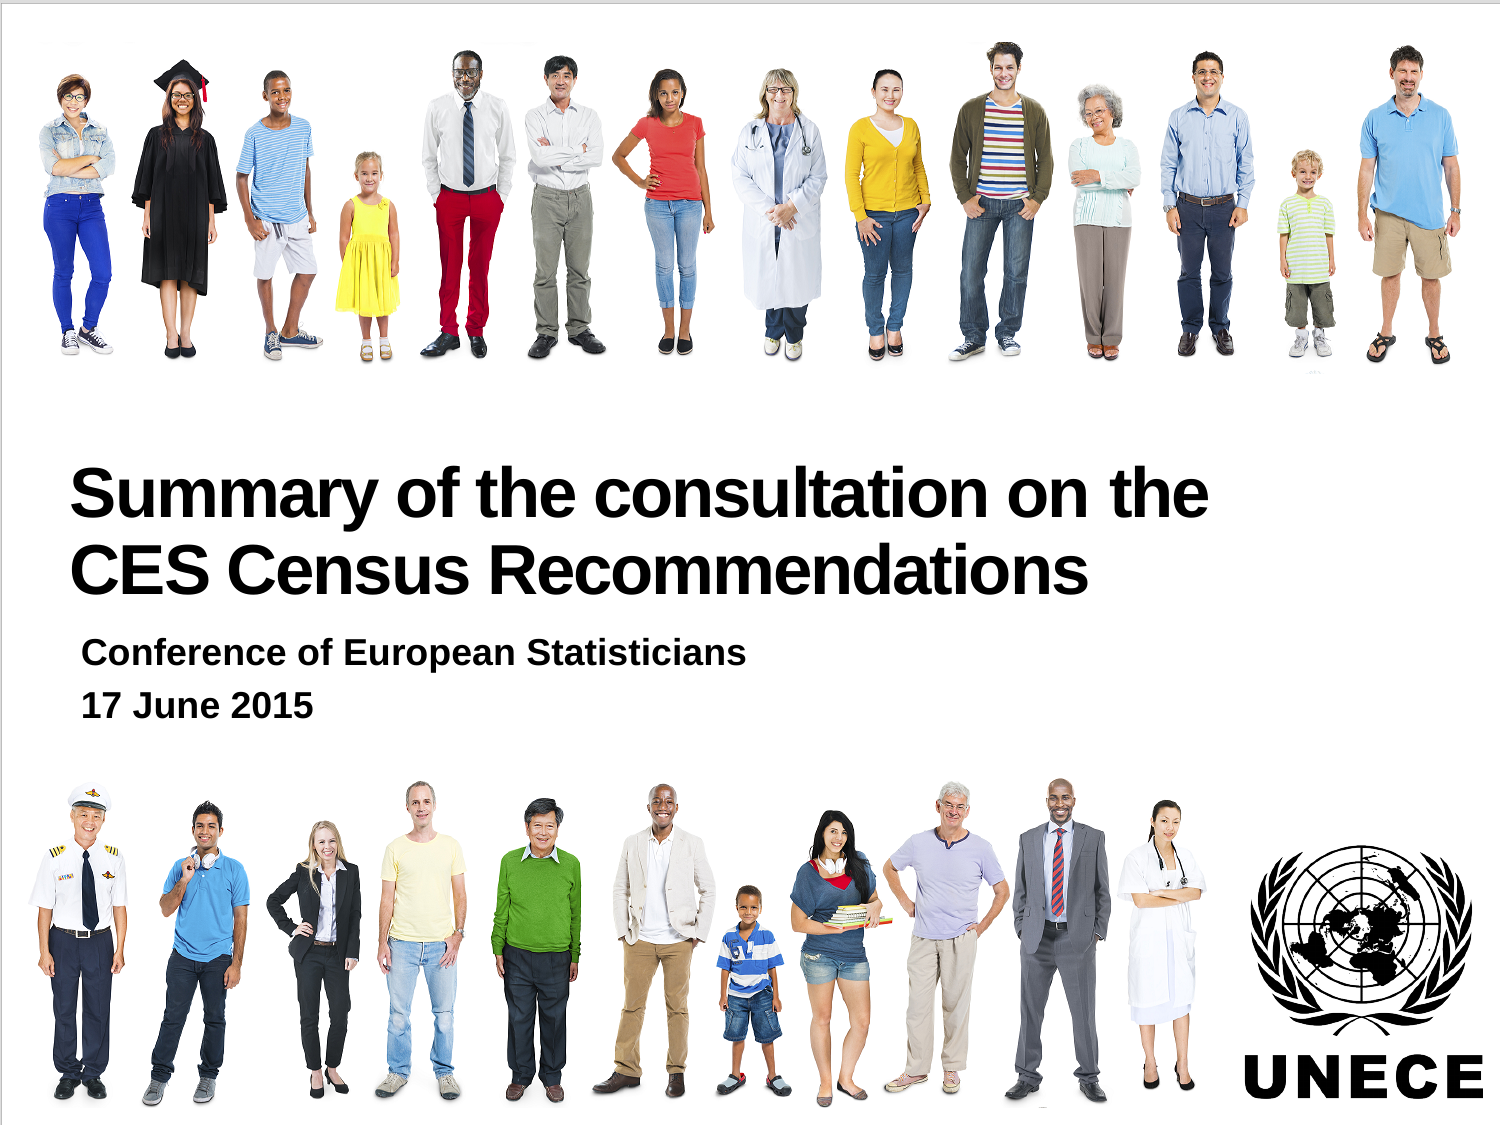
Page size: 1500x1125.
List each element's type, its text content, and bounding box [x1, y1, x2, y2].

title Summary of the consultation on the CES Census Recommendations [70, 382, 1453, 610]
text_box [0, 2, 1500, 1125]
subtitle Conference of European Statisticians 17 June 2015 [80, 633, 1206, 761]
picture [1239, 845, 1483, 1099]
picture [24, 763, 1211, 1108]
picture [24, 42, 1479, 374]
